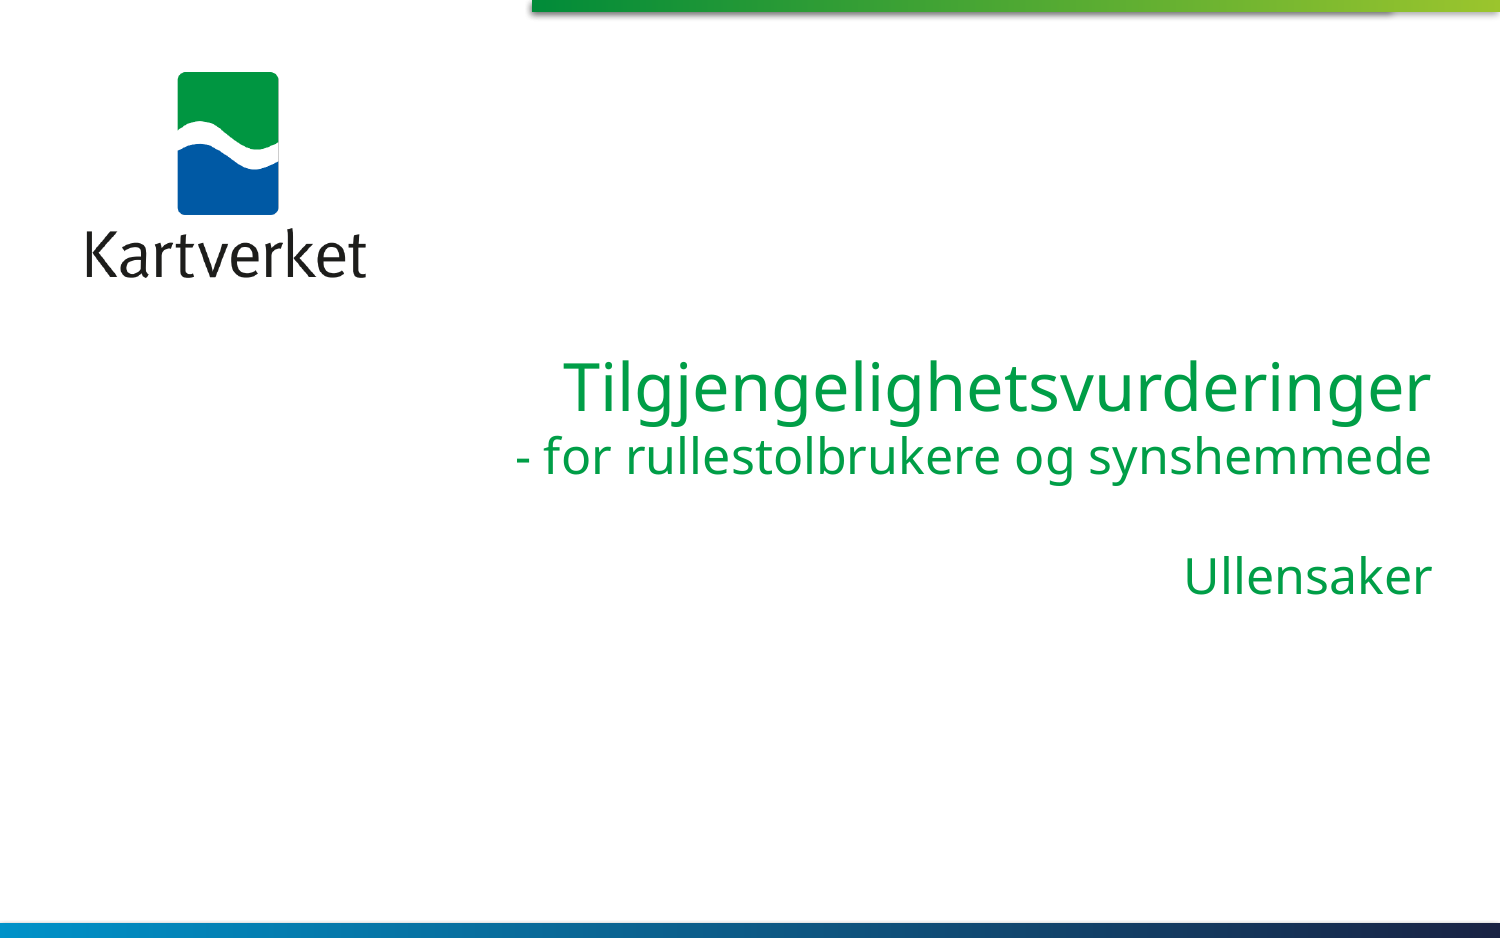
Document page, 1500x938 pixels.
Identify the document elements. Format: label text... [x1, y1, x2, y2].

text_box Tilgjengelighetsvurderinger - for rullestolbrukere og synshemmede Ullensaker [66, 337, 1449, 613]
